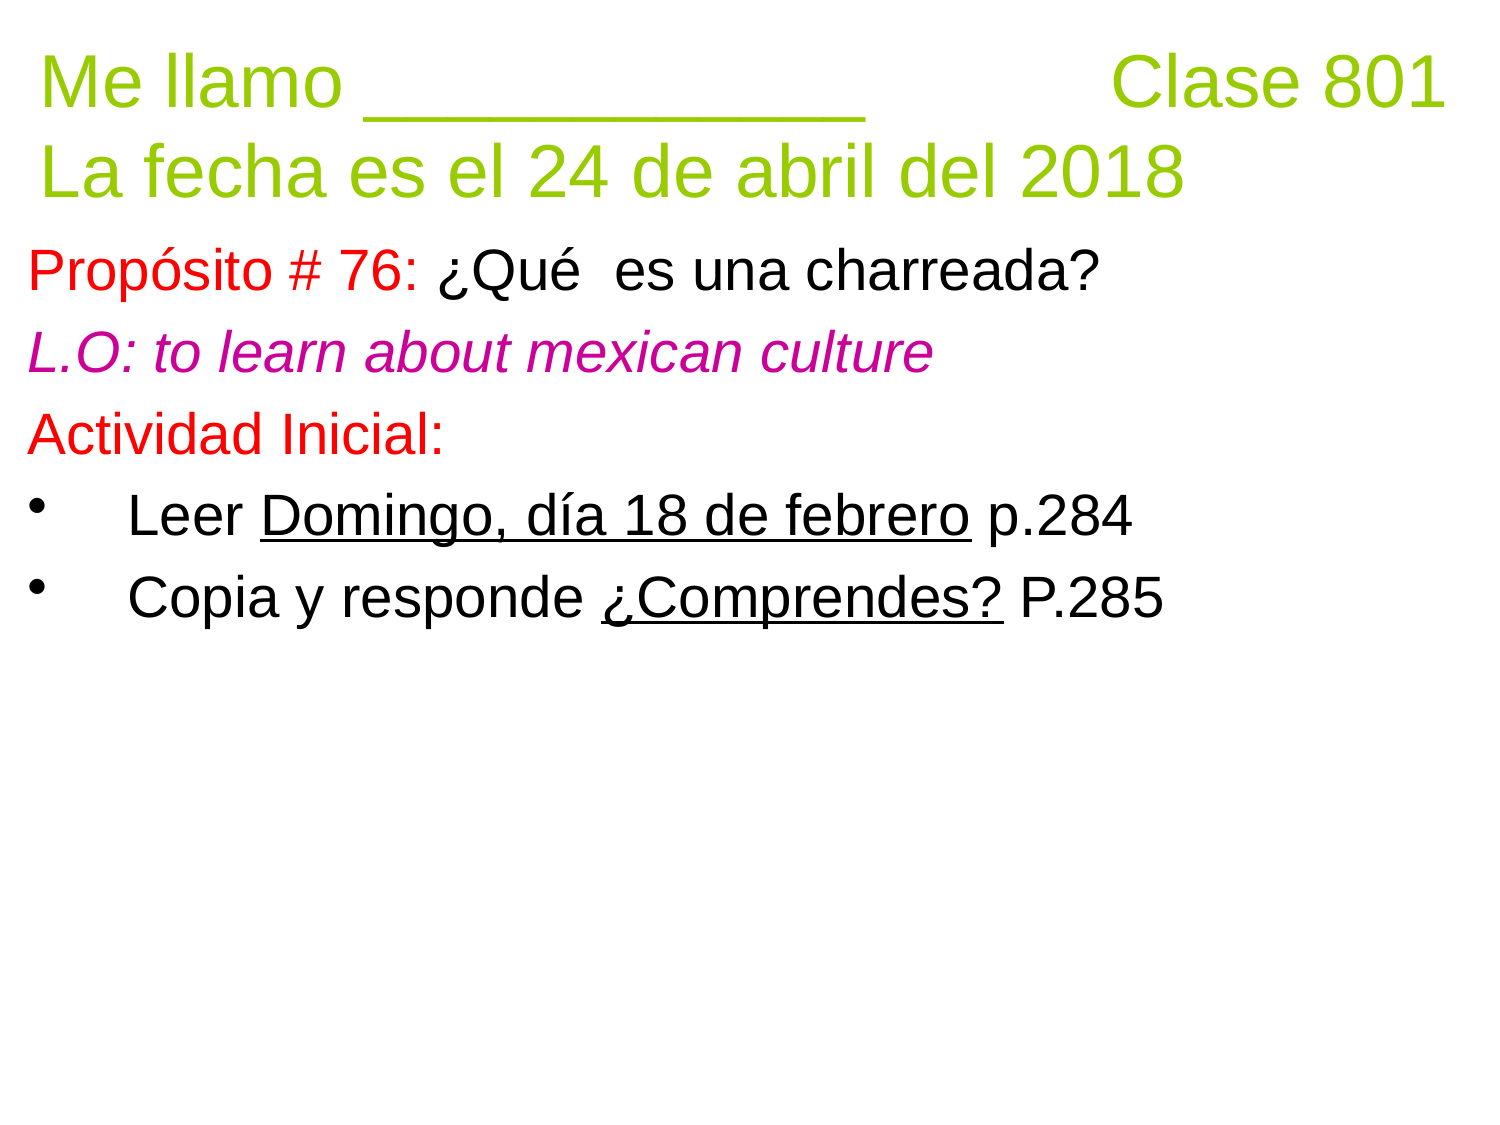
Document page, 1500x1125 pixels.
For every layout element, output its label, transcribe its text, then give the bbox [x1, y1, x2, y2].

text_box Me llamo ____________ Clase 801 La fecha es el 24 de abril del 2018 [24, 24, 1500, 213]
text_box Propósito # 76: ¿Qué es una charreada? L.O: to learn about mexican culture Actividad Inicial: Leer Domingo, día 18 de febrero p.284 Copia y responde ¿Comprendes? P.285 [12, 224, 1488, 1100]
